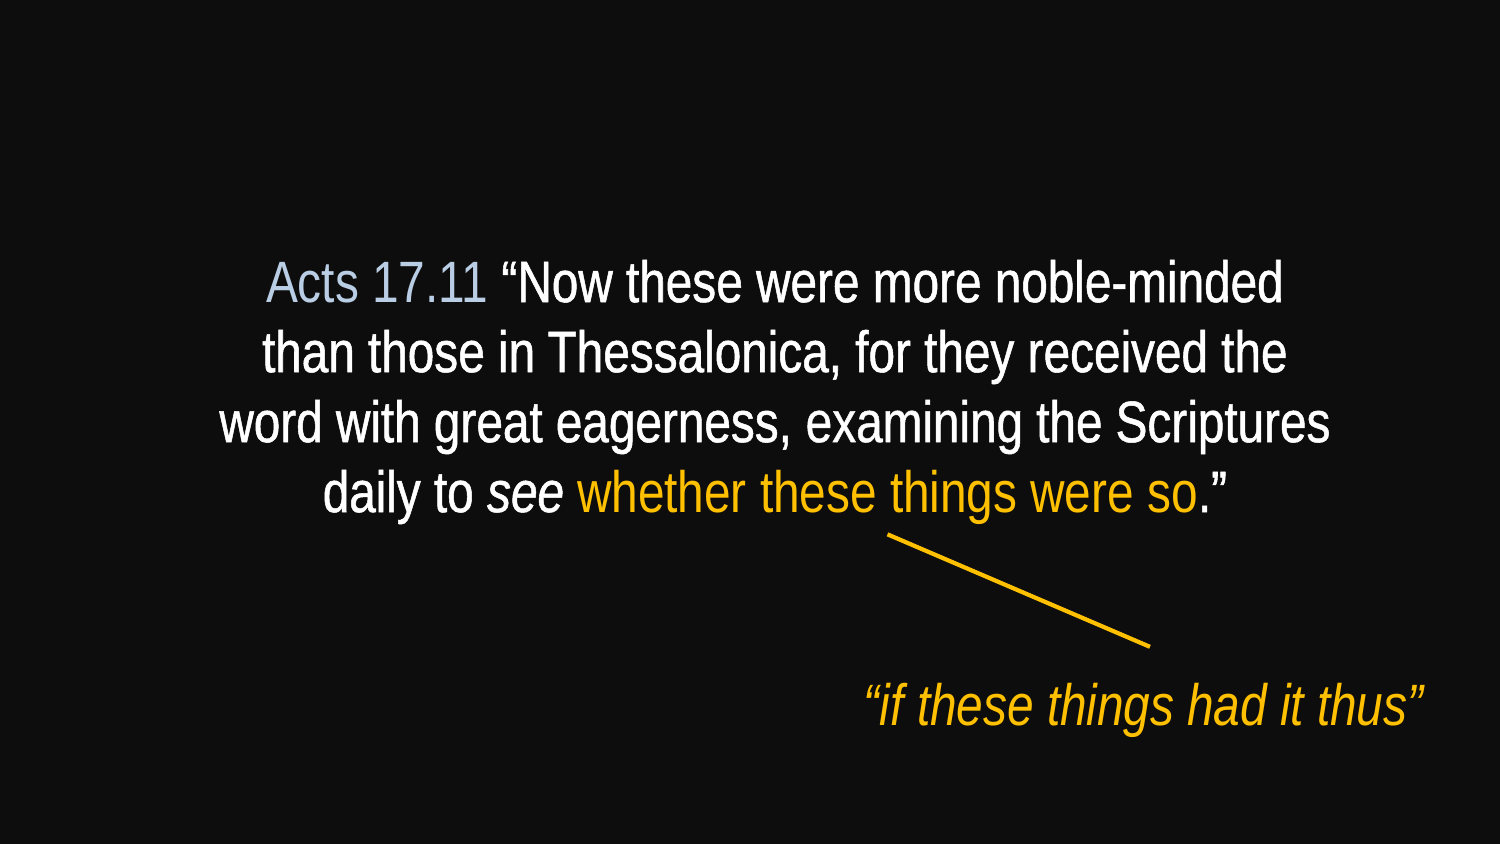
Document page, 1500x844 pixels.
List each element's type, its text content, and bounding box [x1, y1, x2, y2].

text_box Acts 17.11 “Now these were more noble-minded than those in Thessalonica, for they received the word with great eagerness, examining the Scriptures daily to see whether these things were so.” [200, 236, 1350, 532]
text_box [887, 534, 1151, 648]
text_box “if these things had it thus” [825, 659, 1463, 745]
